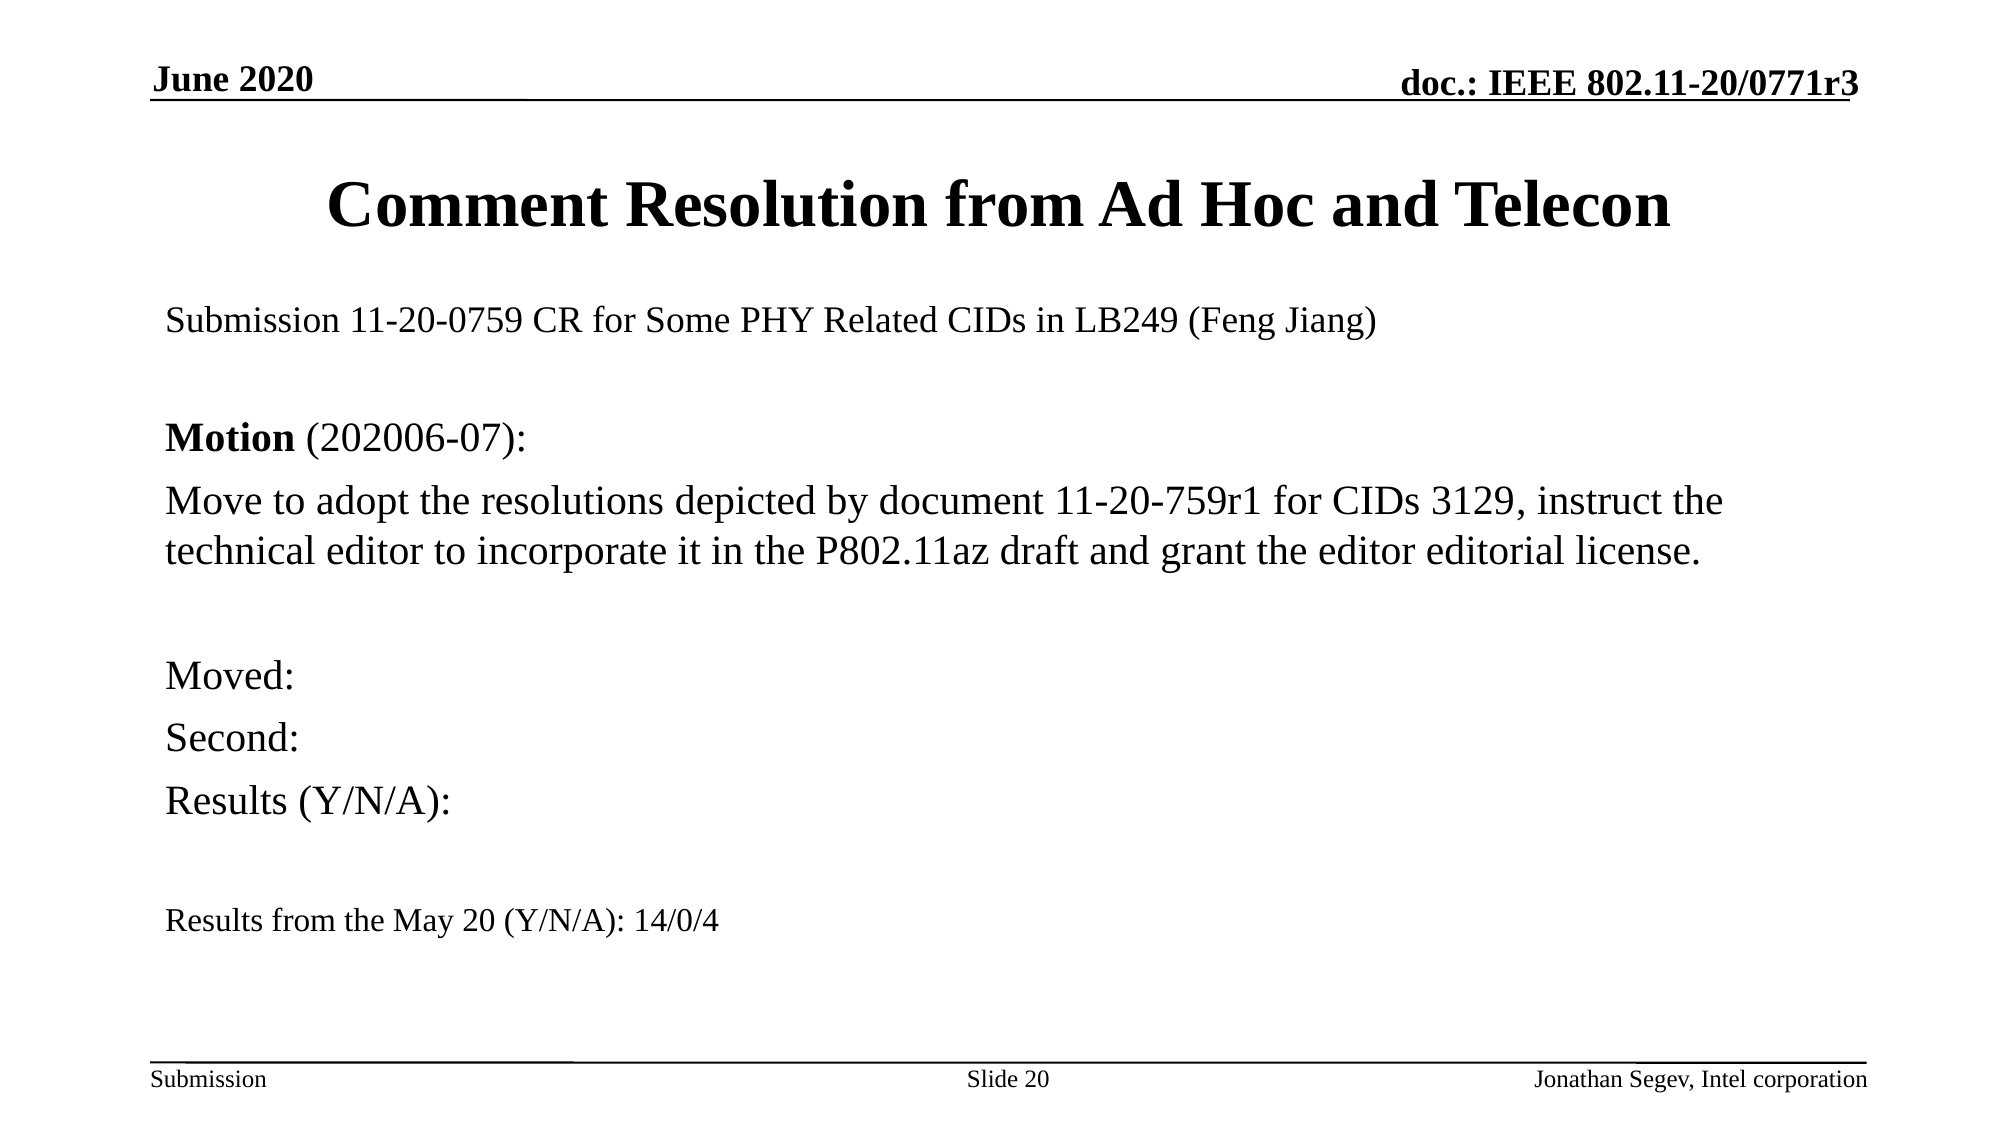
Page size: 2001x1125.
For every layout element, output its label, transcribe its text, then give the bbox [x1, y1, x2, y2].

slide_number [152, 54, 563, 100]
list Submission 11-20-0759 CR for Some PHY Related CIDs in LB249 (Feng Jiang) Motion (202006-07): Move to adopt the resolutions depicted by document 11-20-759r1 for CIDs 3129, instruct the technical editor to incorporate it in the P802.11az draft and grant the editor editorial license. Moved: Second: Results (Y/N/A): Results from the May 20 (Y/N/A): 14/0/4 [149, 286, 1850, 1000]
slide_number Slide 20 [950, 1061, 1067, 1123]
footer Jonathan Segev, Intel corporation [1171, 1061, 1869, 1093]
title Comment Resolution from Ad Hoc and Telecon [149, 112, 1850, 286]
